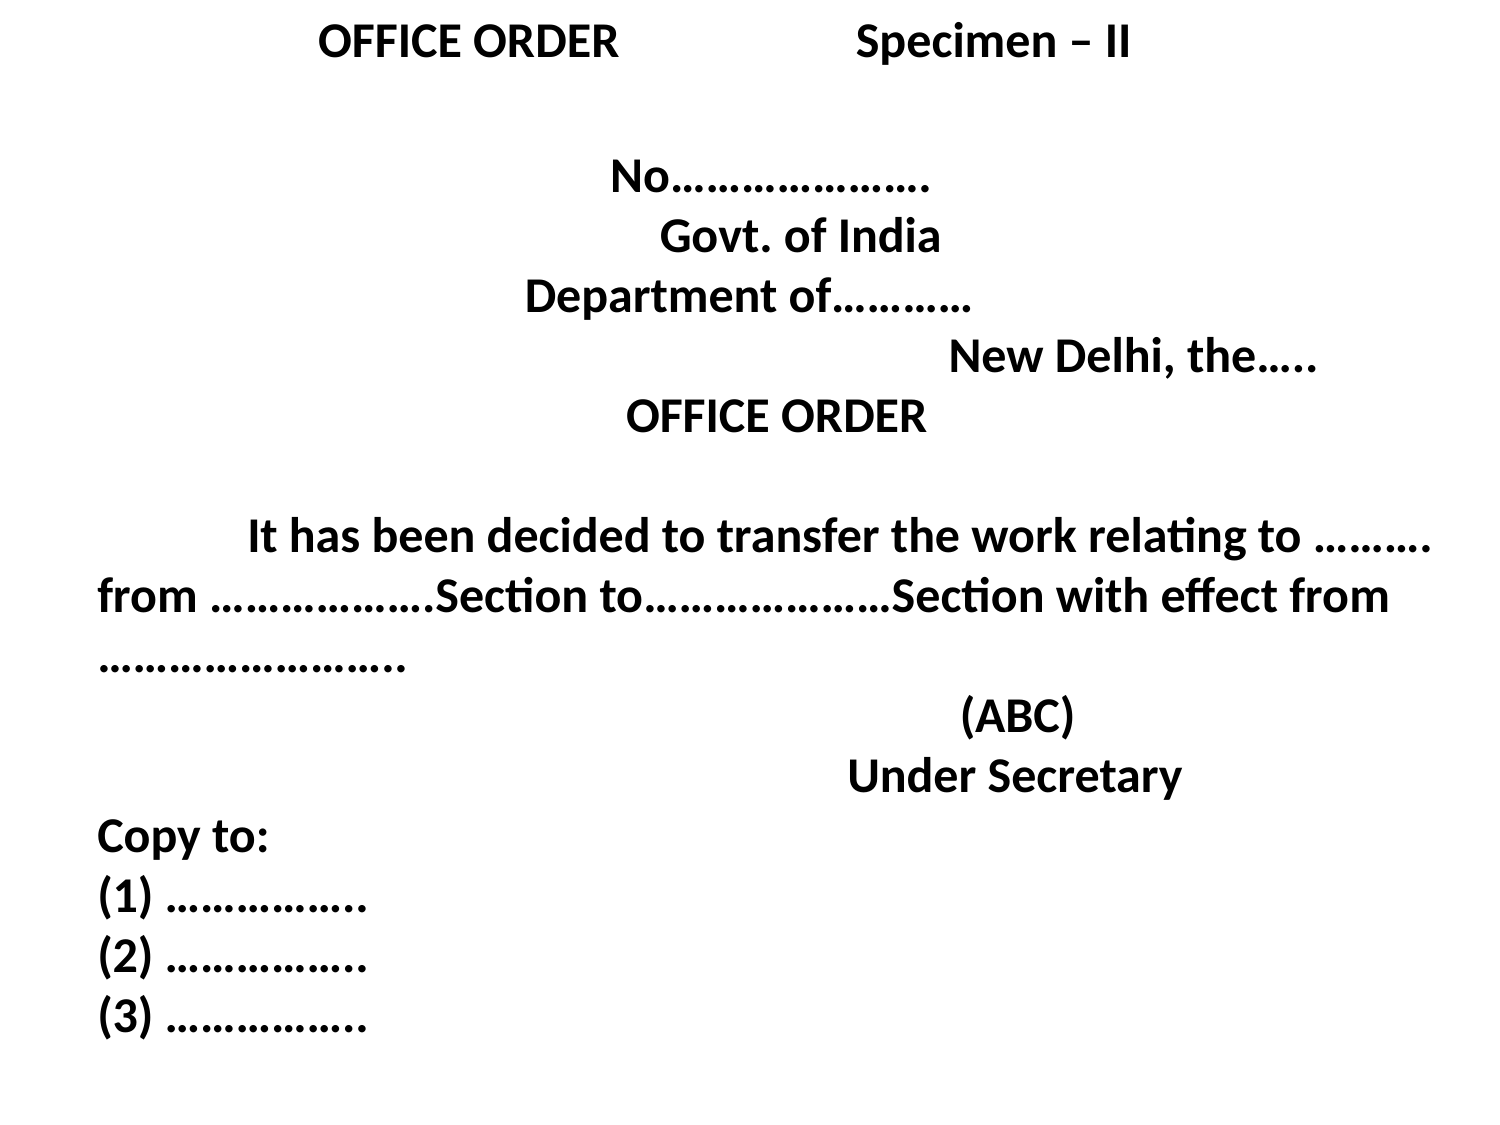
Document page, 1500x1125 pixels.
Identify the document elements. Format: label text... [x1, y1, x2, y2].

text_box No…………………. Govt. of India Department of………… New Delhi, the….. OFFICE ORDER It has been decided to transfer the work relating to ………. from ……………….Section to…………………Section with effect from …………………….. (ABC) Under Secretary Copy to: (1) …………….. (2) …………….. (3) …………….. [82, 74, 1449, 1125]
text_box OFFICE ORDER Specimen – II [303, 0, 1147, 74]
